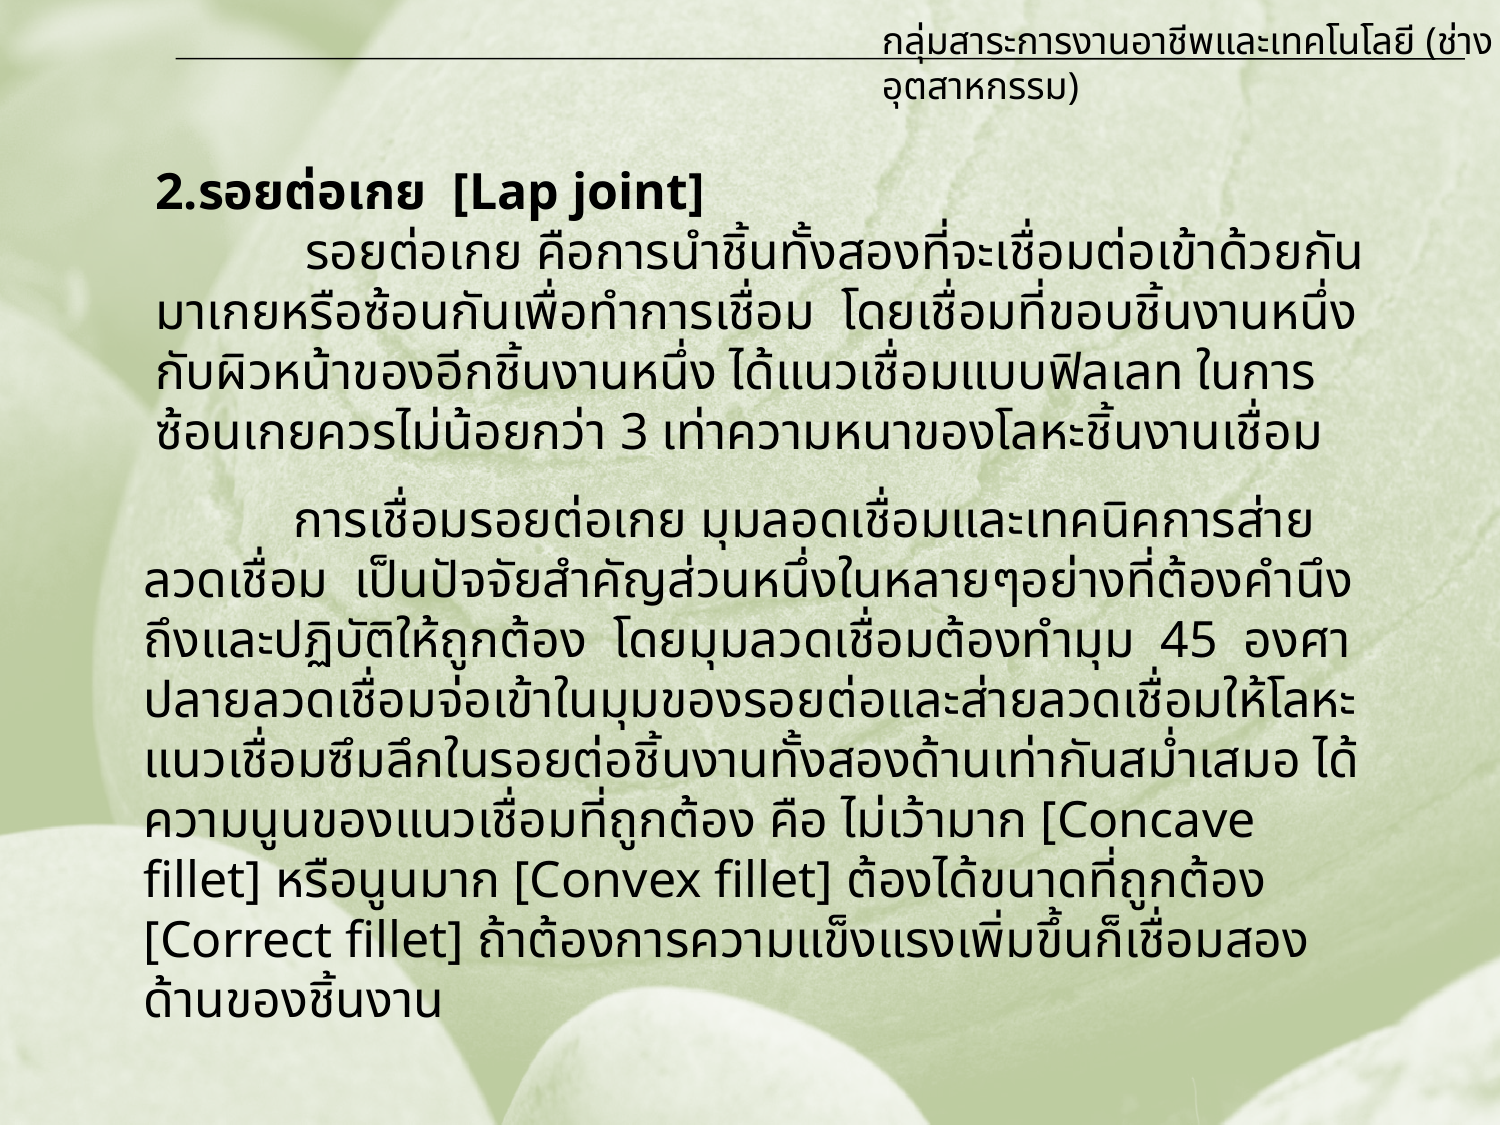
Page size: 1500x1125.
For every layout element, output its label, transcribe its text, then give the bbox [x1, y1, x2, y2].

text_box กลุ่มสาระการงานอาชีพและเทคโนโลยี (ช่างอุตสาหกรรม) [867, 9, 1500, 115]
text_box 2.รอยต่อเกย [Lap joint] รอยต่อเกย คือการนำชิ้นทั้งสองที่จะเชื่อมต่อเข้าด้วยกันมาเกยหรือซ้อนกันเพื่อทำการเชื่อม โดยเชื่อมที่ขอบชิ้นงานหนึ่งกับผิวหน้าของอีกชิ้นงานหนึ่ง ได้แนวเชื่อมแบบฟิลเลท ในการซ้อนเกยควรไม่น้อยกว่า 3 เท่าความหนาของโลหะชิ้นงานเชื่อม [140, 152, 1383, 480]
text_box การเชื่อมรอยต่อเกย มุมลอดเชื่อมและเทคนิคการส่ายลวดเชื่อม เป็นปัจจัยสำคัญส่วนหนึ่งในหลายๆอย่างที่ต้องคำนึงถึงและปฏิบัติให้ถูกต้อง โดยมุมลวดเชื่อมต้องทำมุม 45 องศา ปลายลวดเชื่อมจ่อเข้าในมุมของรอยต่อและส่ายลวดเชื่อมให้โลหะแนวเชื่อมซึมลึกในรอยต่อชิ้นงานทั้งสองด้านเท่ากันสม่ำเสมอ ได้ความนูนของแนวเชื่อมที่ถูกต้อง คือ ไม่เว้ามาก [Concave fillet] หรือนูนมาก [Convex fillet] ต้องได้ขนาดที่ถูกต้อง [Correct fillet] ถ้าต้องการความแข็งแรงเพิ่มขึ้นก็เชื่อมสองด้านของชิ้นงาน [128, 480, 1383, 1036]
